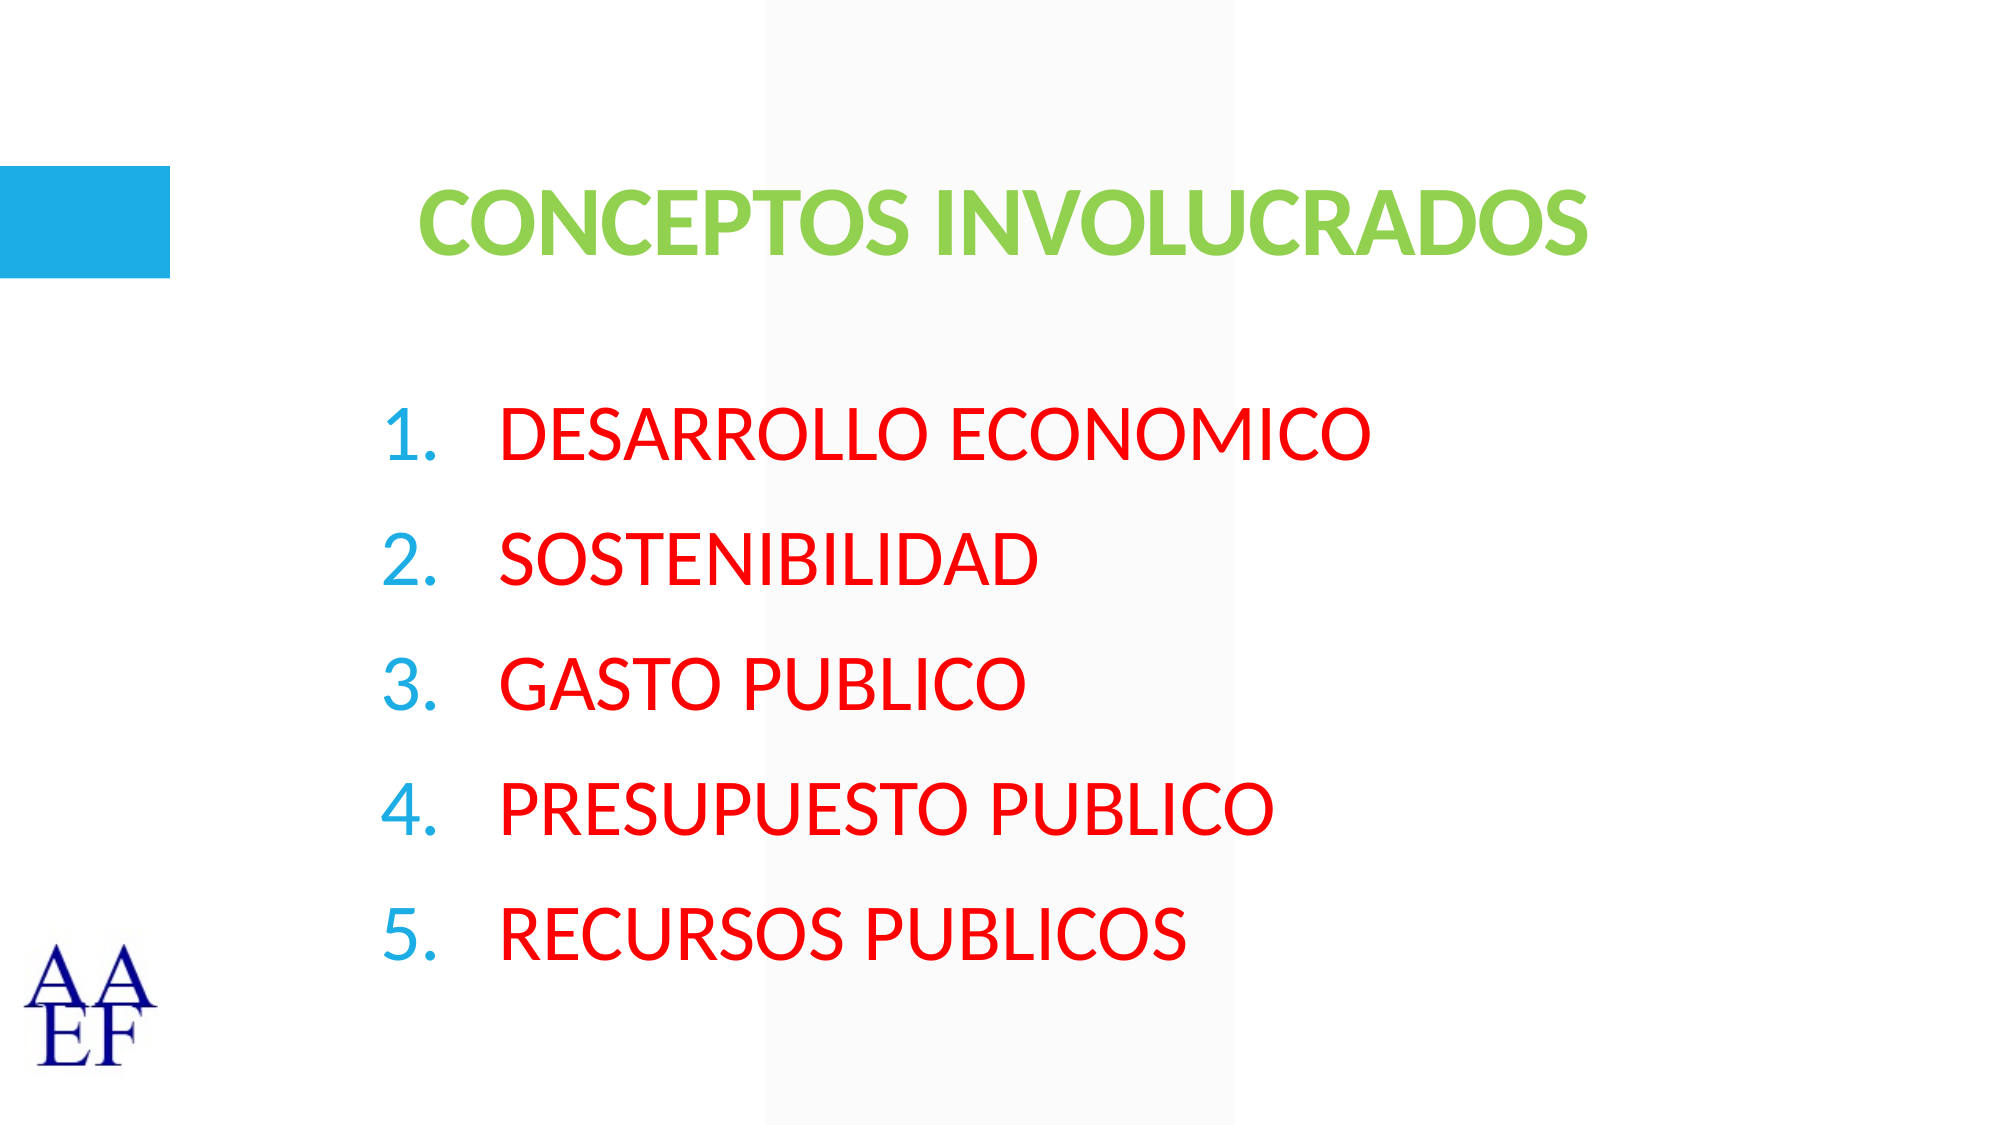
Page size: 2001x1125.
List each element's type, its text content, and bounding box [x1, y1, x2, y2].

list DESARROLLO ECONOMICO SOSTENIBILIDAD GASTO PUBLICO PRESUPUESTO PUBLICO RECURSOS PUBLICOS [380, 371, 2000, 989]
title CONCEPTOS INVOLUCRADOS [180, 47, 1830, 285]
picture [23, 924, 158, 1088]
